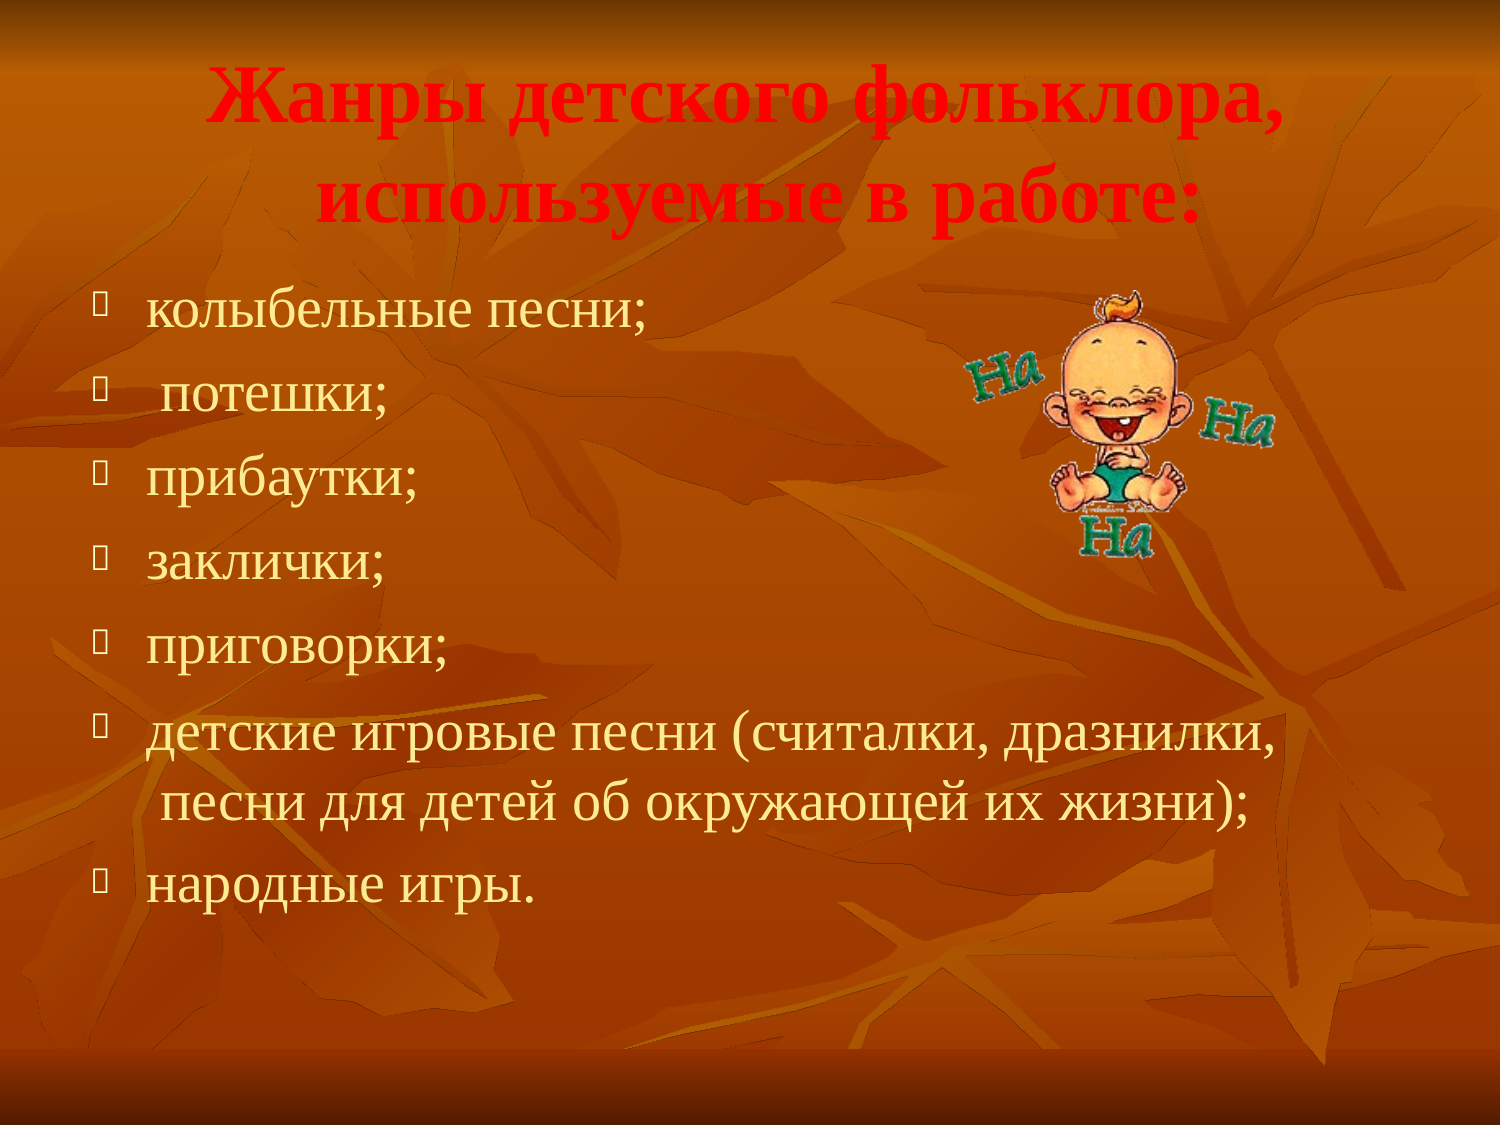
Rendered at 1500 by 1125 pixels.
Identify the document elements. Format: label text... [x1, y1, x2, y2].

title Жанры детского фольклора, [204, 37, 1295, 228]
text_box [962, 290, 1282, 561]
text_box  [87, 617, 119, 662]
text_box  [87, 448, 119, 493]
text_box  [87, 701, 119, 746]
text_box  [87, 364, 119, 409]
picture [0, 0, 1500, 1125]
text_box  [87, 532, 119, 577]
text_box  [87, 856, 119, 900]
text_box используемые в работе: колыбельные песни; потешки; прибаутки; заклички; приговорки; детские игровые песни (считалки, дразнилки, песни для детей об окружающей их жизни); народные игры. [144, 93, 1282, 914]
text_box  [87, 279, 119, 324]
